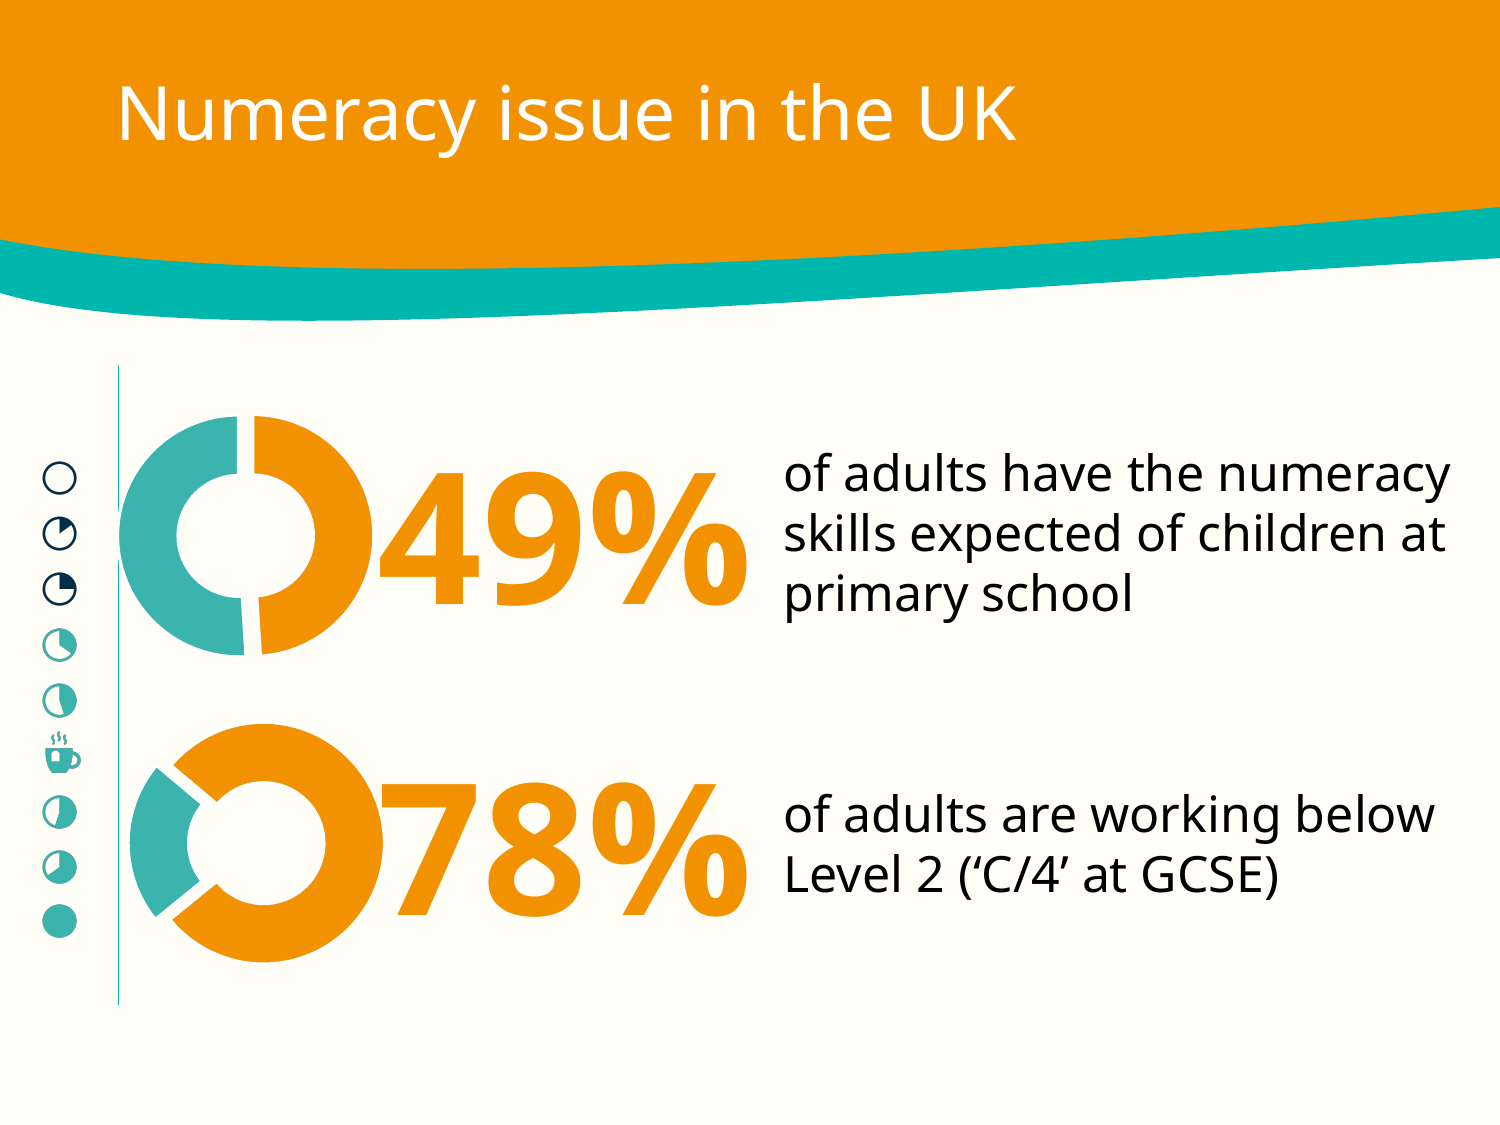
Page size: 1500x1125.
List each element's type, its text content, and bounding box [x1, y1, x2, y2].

picture [38, 568, 81, 610]
picture [38, 512, 81, 555]
picture [38, 791, 81, 833]
picture [38, 846, 81, 888]
picture [38, 624, 81, 666]
chart [100, 402, 391, 670]
picture [38, 457, 81, 499]
chart [111, 709, 402, 977]
text_box of adults have the numeracy skills expected of children at primary school [769, 434, 1500, 629]
picture [36, 725, 90, 779]
text_box 78% [402, 724, 769, 960]
picture [38, 900, 81, 942]
picture [38, 679, 81, 722]
list Numeracy issue in the UK [100, 67, 1411, 258]
text_box 49% [391, 414, 769, 649]
text_box of adults are working below Level 2 (‘C/4’ at GCSE) [768, 774, 1462, 910]
